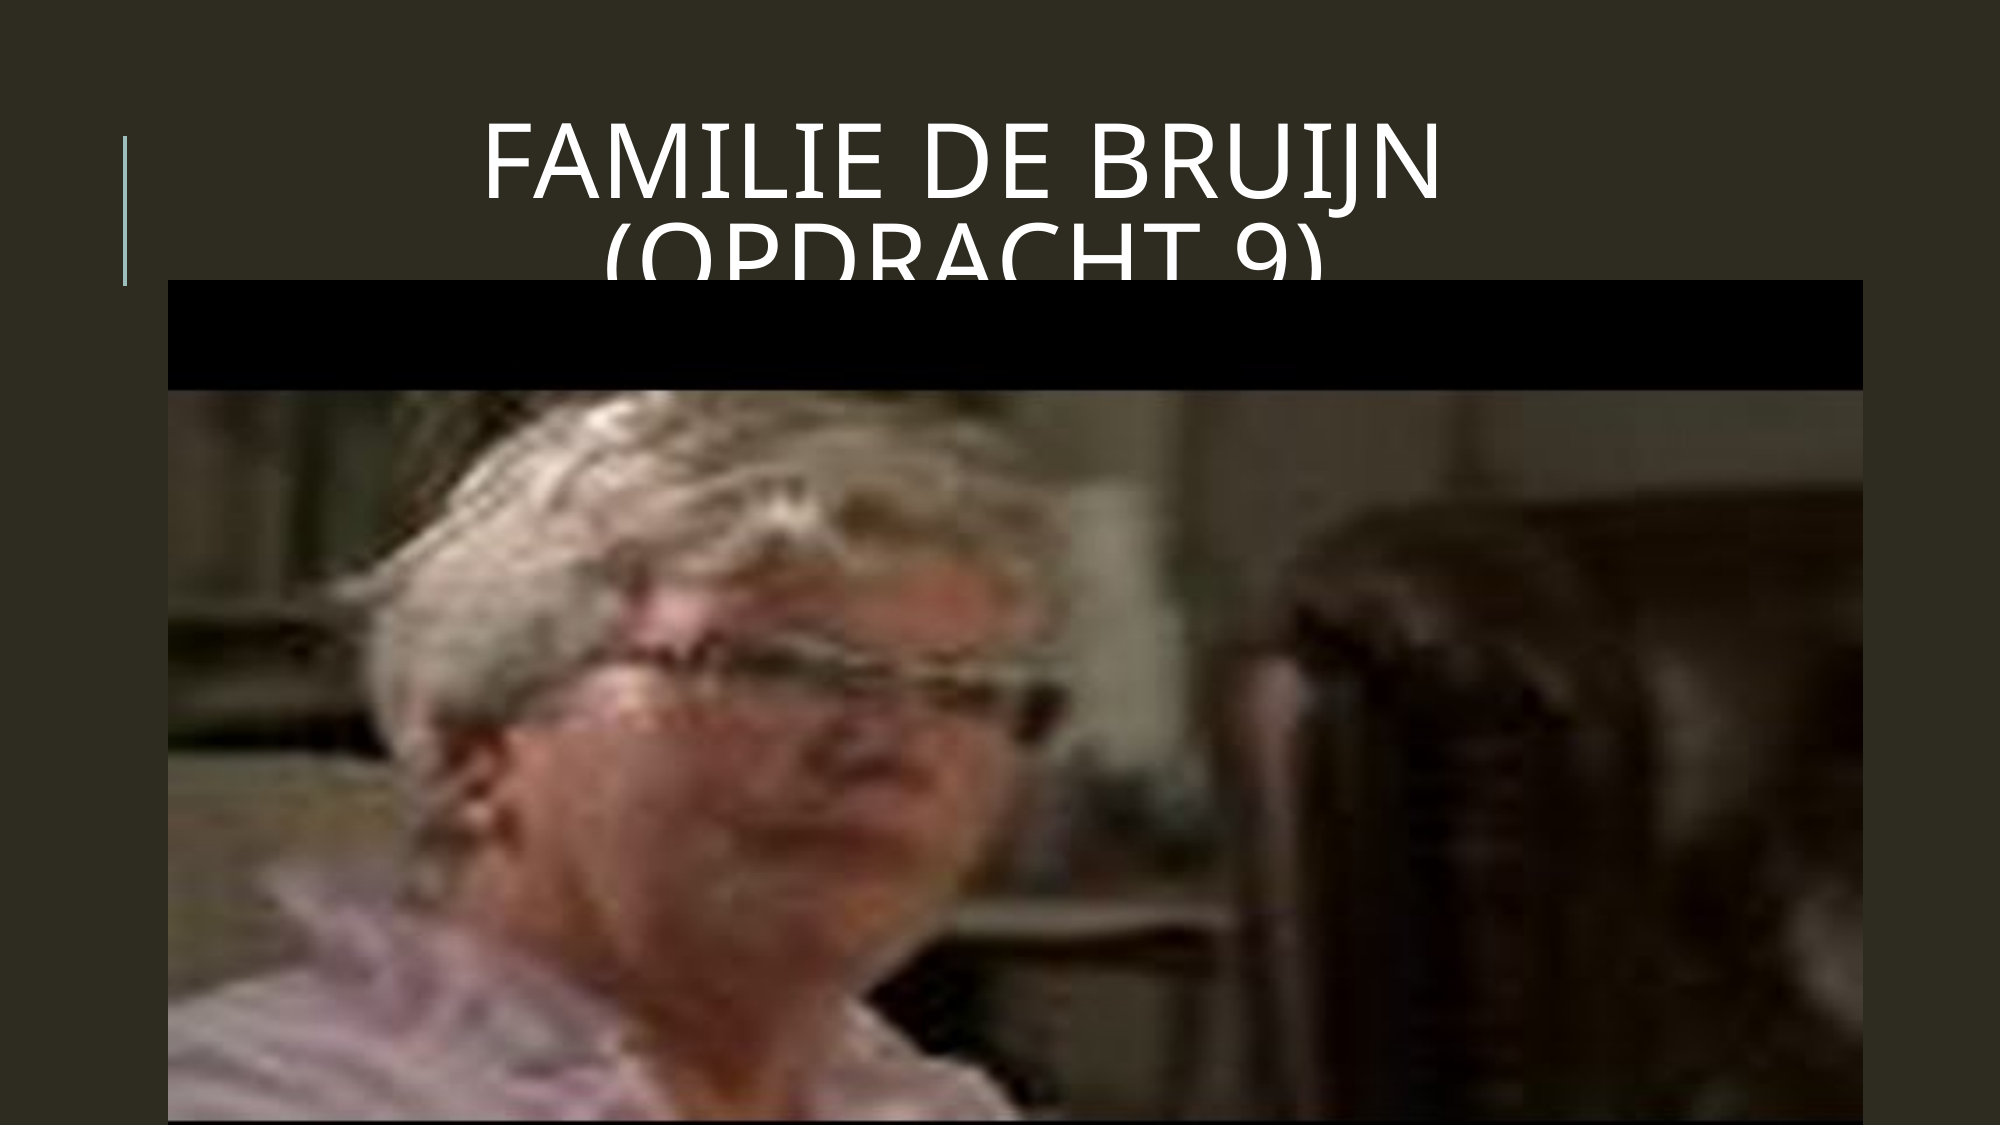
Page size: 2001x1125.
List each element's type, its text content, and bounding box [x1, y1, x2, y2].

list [167, 279, 1864, 1125]
title Familie de bruijn (opdracht 9) [168, 96, 1763, 275]
